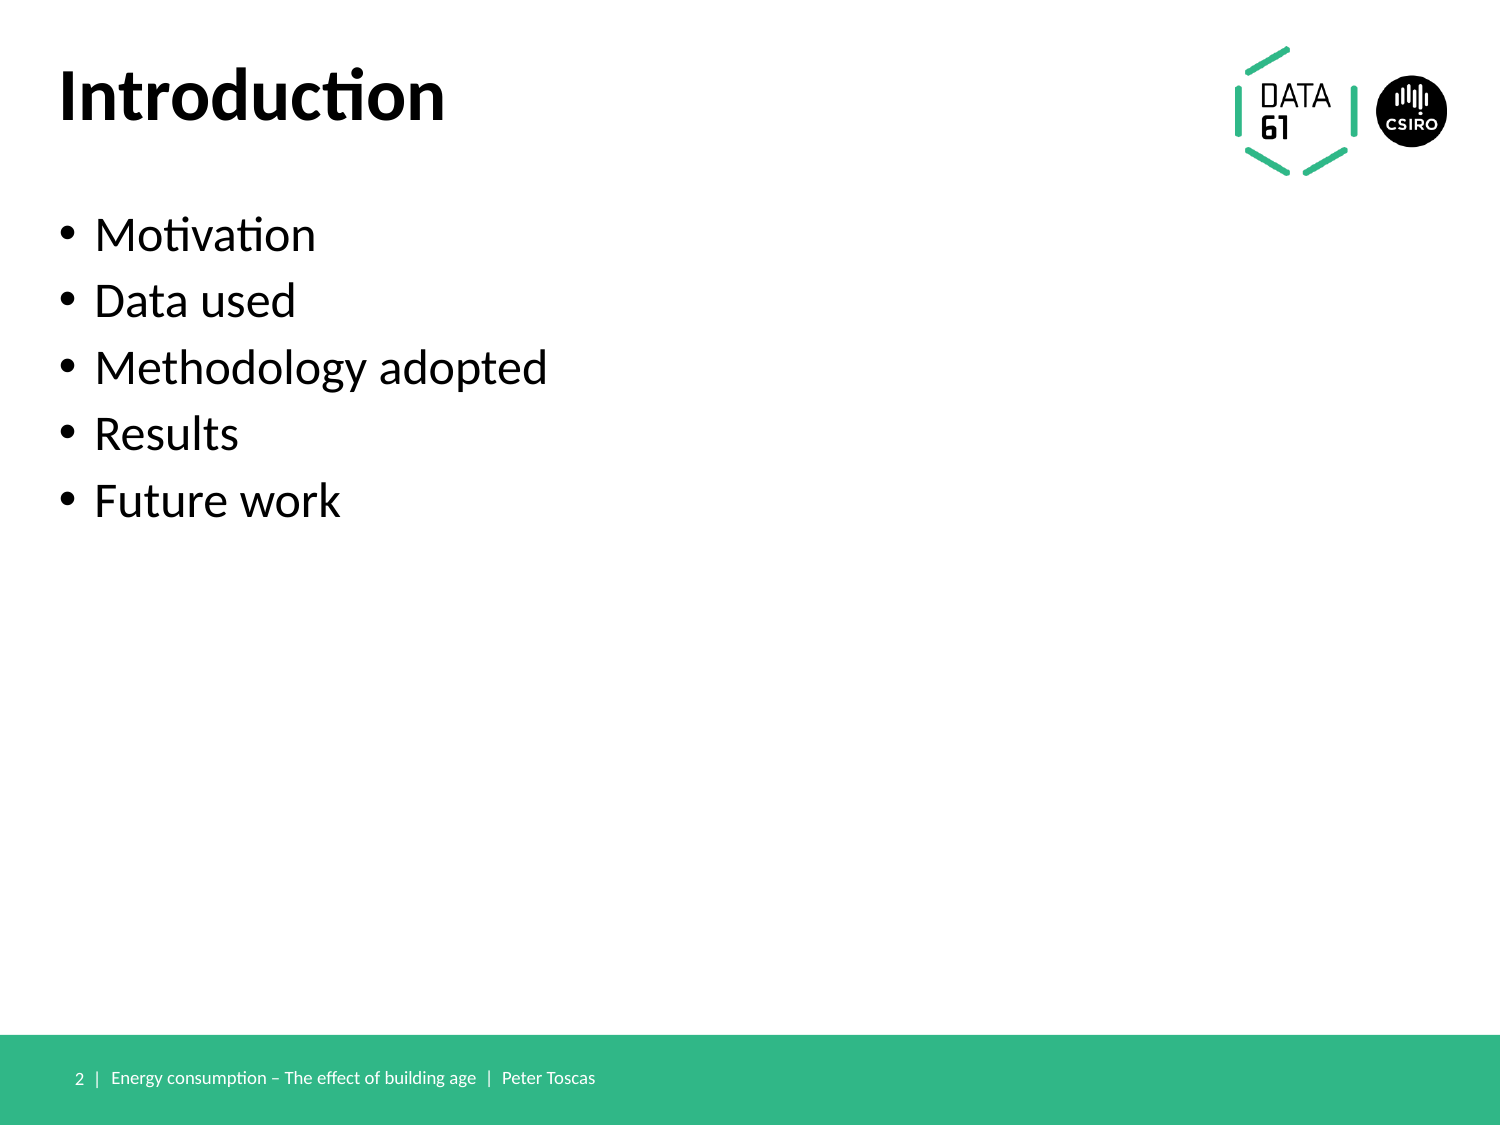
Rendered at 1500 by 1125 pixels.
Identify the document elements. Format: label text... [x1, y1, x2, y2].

title Introduction [58, 45, 1211, 185]
picture [1235, 46, 1447, 176]
footer Energy consumption – The effect of building age | Peter Toscas [111, 1067, 1110, 1088]
slide_number 2 | [54, 1067, 102, 1088]
list Motivation Data used Methodology adopted Results Future work [58, 208, 1447, 959]
